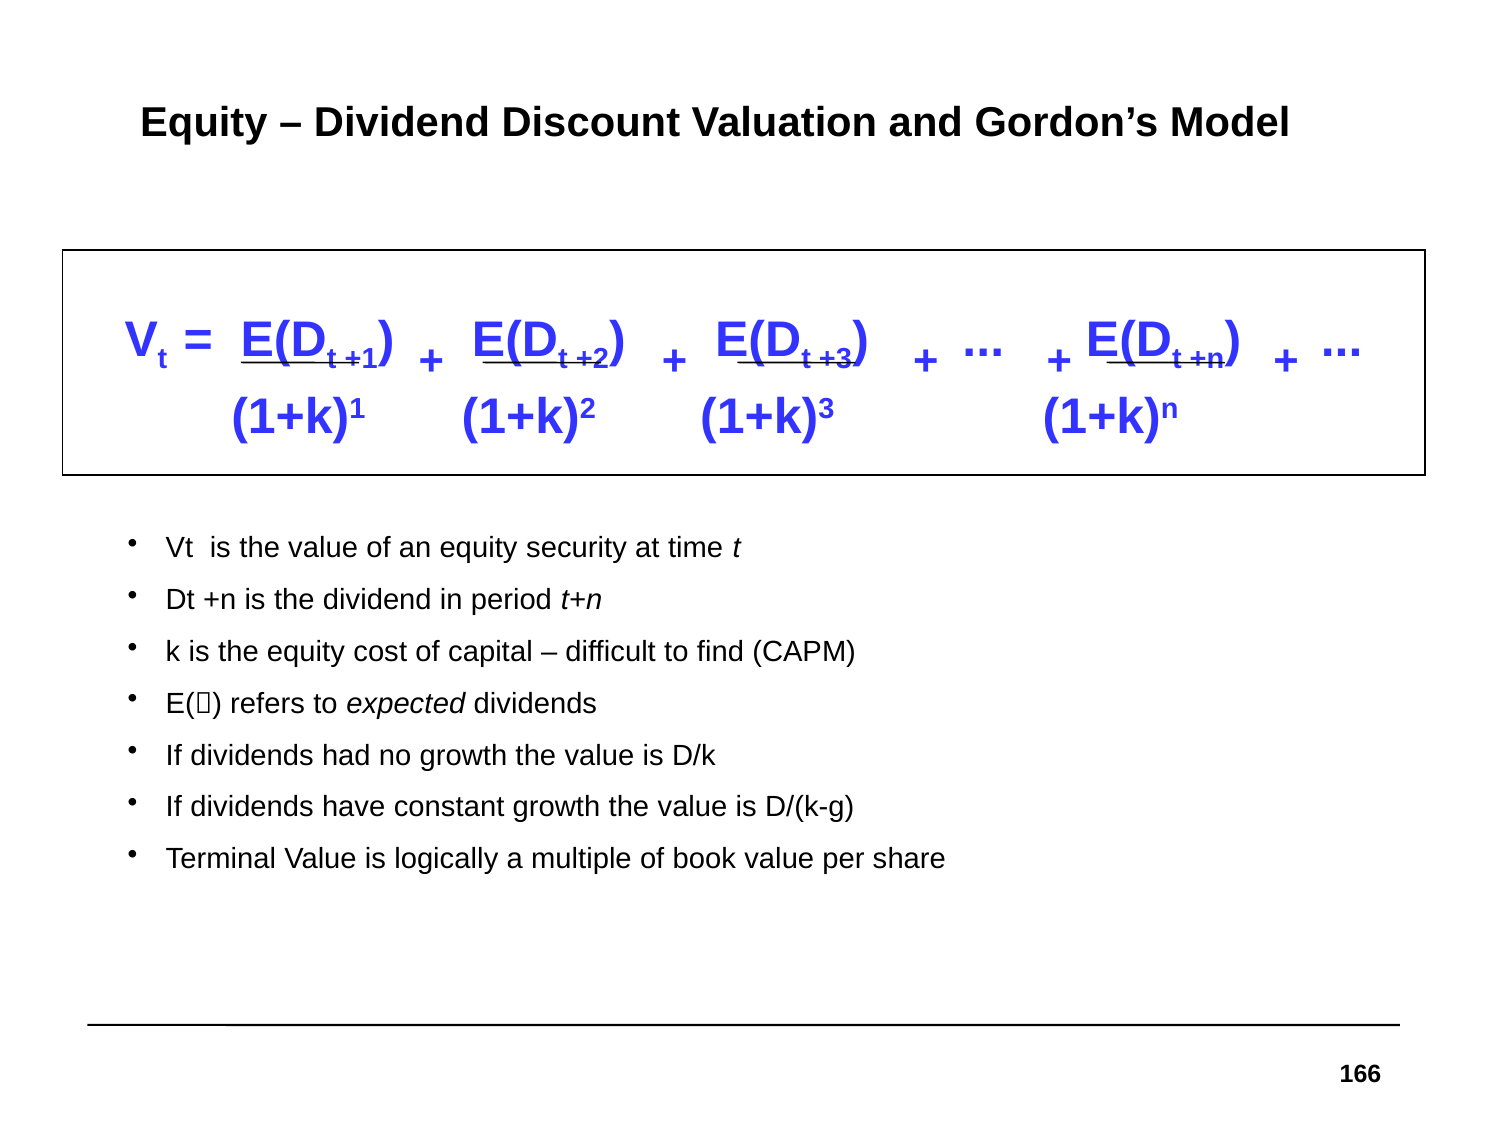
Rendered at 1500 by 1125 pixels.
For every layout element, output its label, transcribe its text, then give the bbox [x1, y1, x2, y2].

title Equity – Dividend Discount Valuation and Gordon’s Model [125, 87, 1375, 225]
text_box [62, 249, 1426, 476]
list Vt is the value of an equity security at time t Dt +n is the dividend in period t+n k is the equity cost of capital – difficult to find (CAPM) E() refers to expected dividends If dividends had no growth the value is D/k If dividends have constant growth the value is D/(k-g) Terminal Value is logically a multiple of book value per share [112, 525, 1275, 913]
